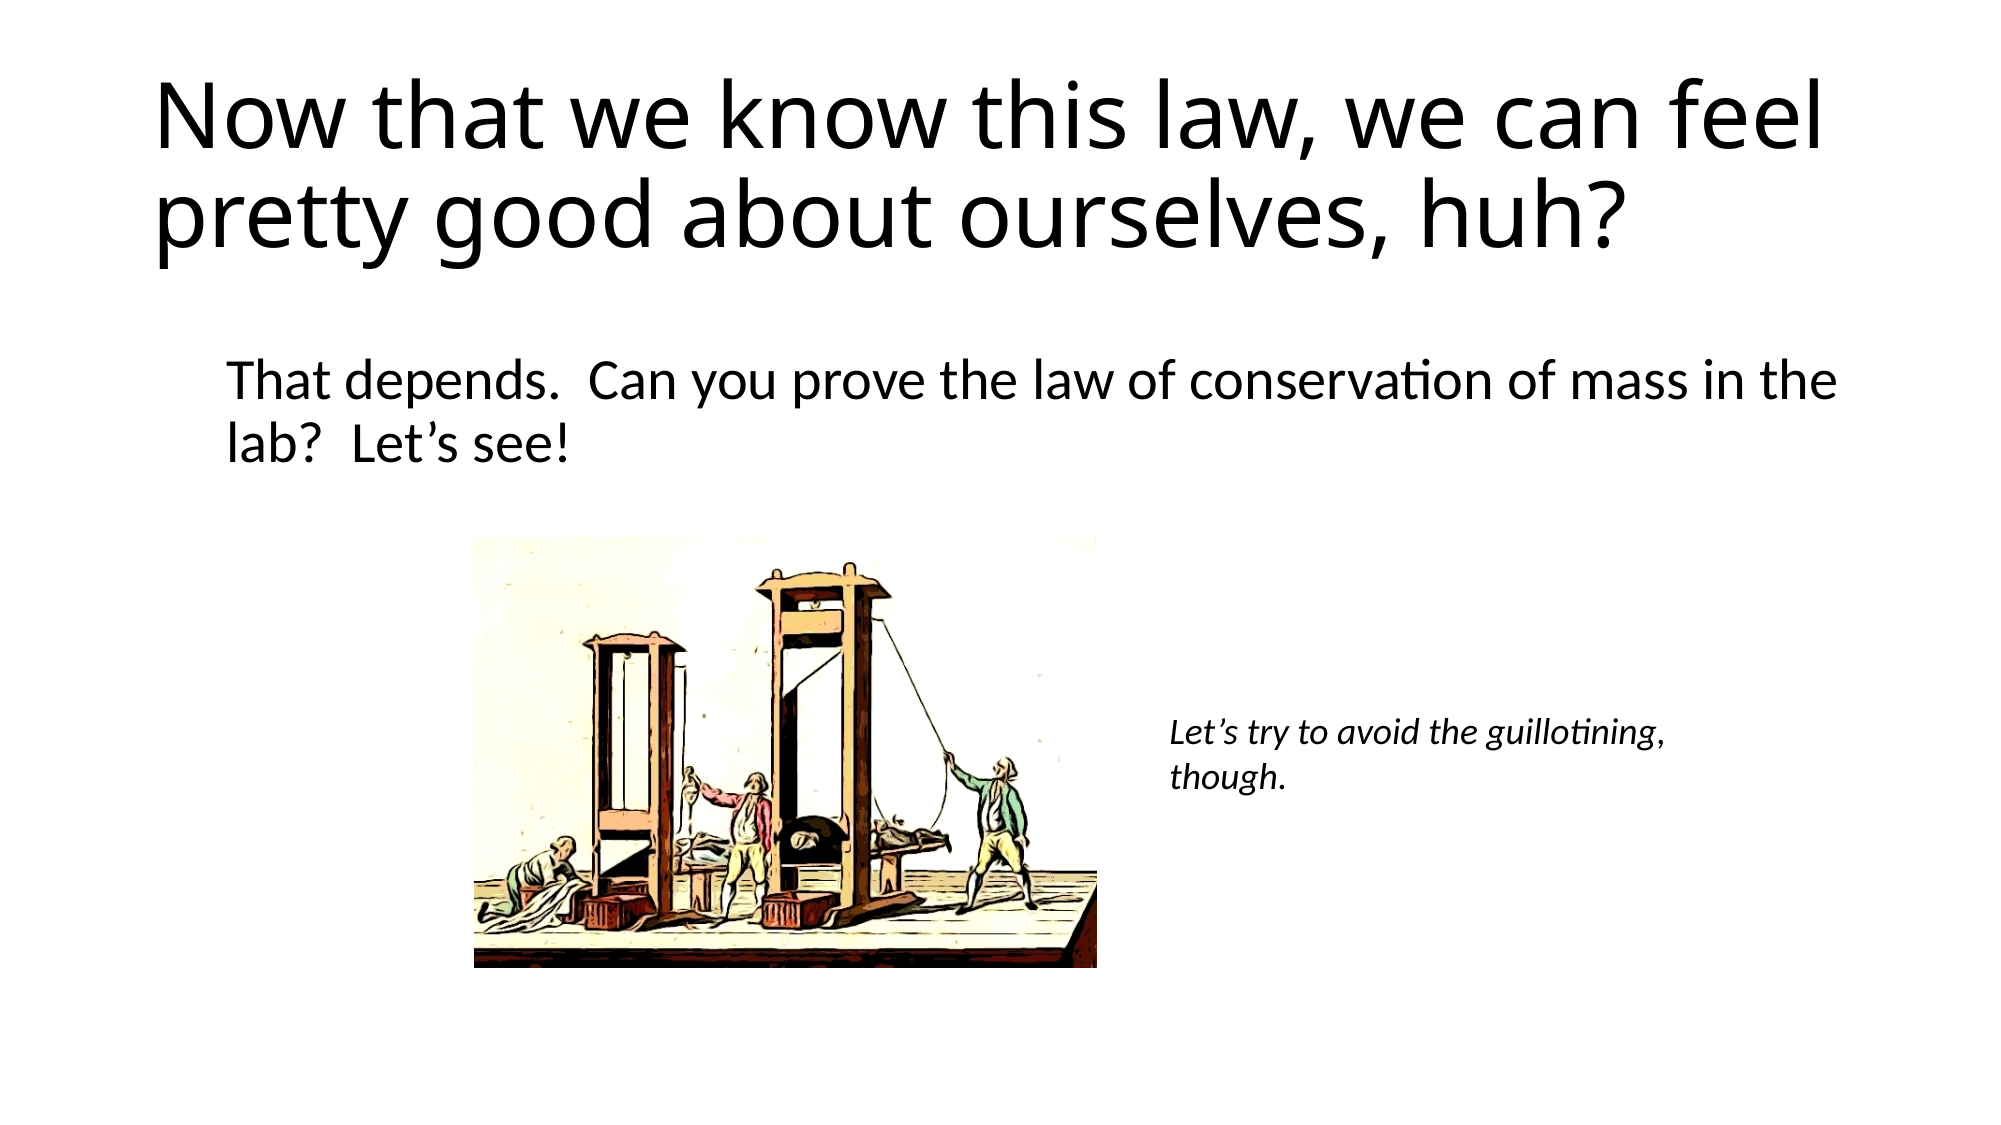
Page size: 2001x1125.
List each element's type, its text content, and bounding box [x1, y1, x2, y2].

list That depends. Can you prove the law of conservation of mass in the lab? Let’s see! [210, 342, 1863, 1014]
title Now that we know this law, we can feel pretty good about ourselves, huh? [137, 59, 1863, 278]
text_box Let’s try to avoid the guillotining, though. [1154, 699, 1805, 805]
picture [474, 537, 1097, 968]
